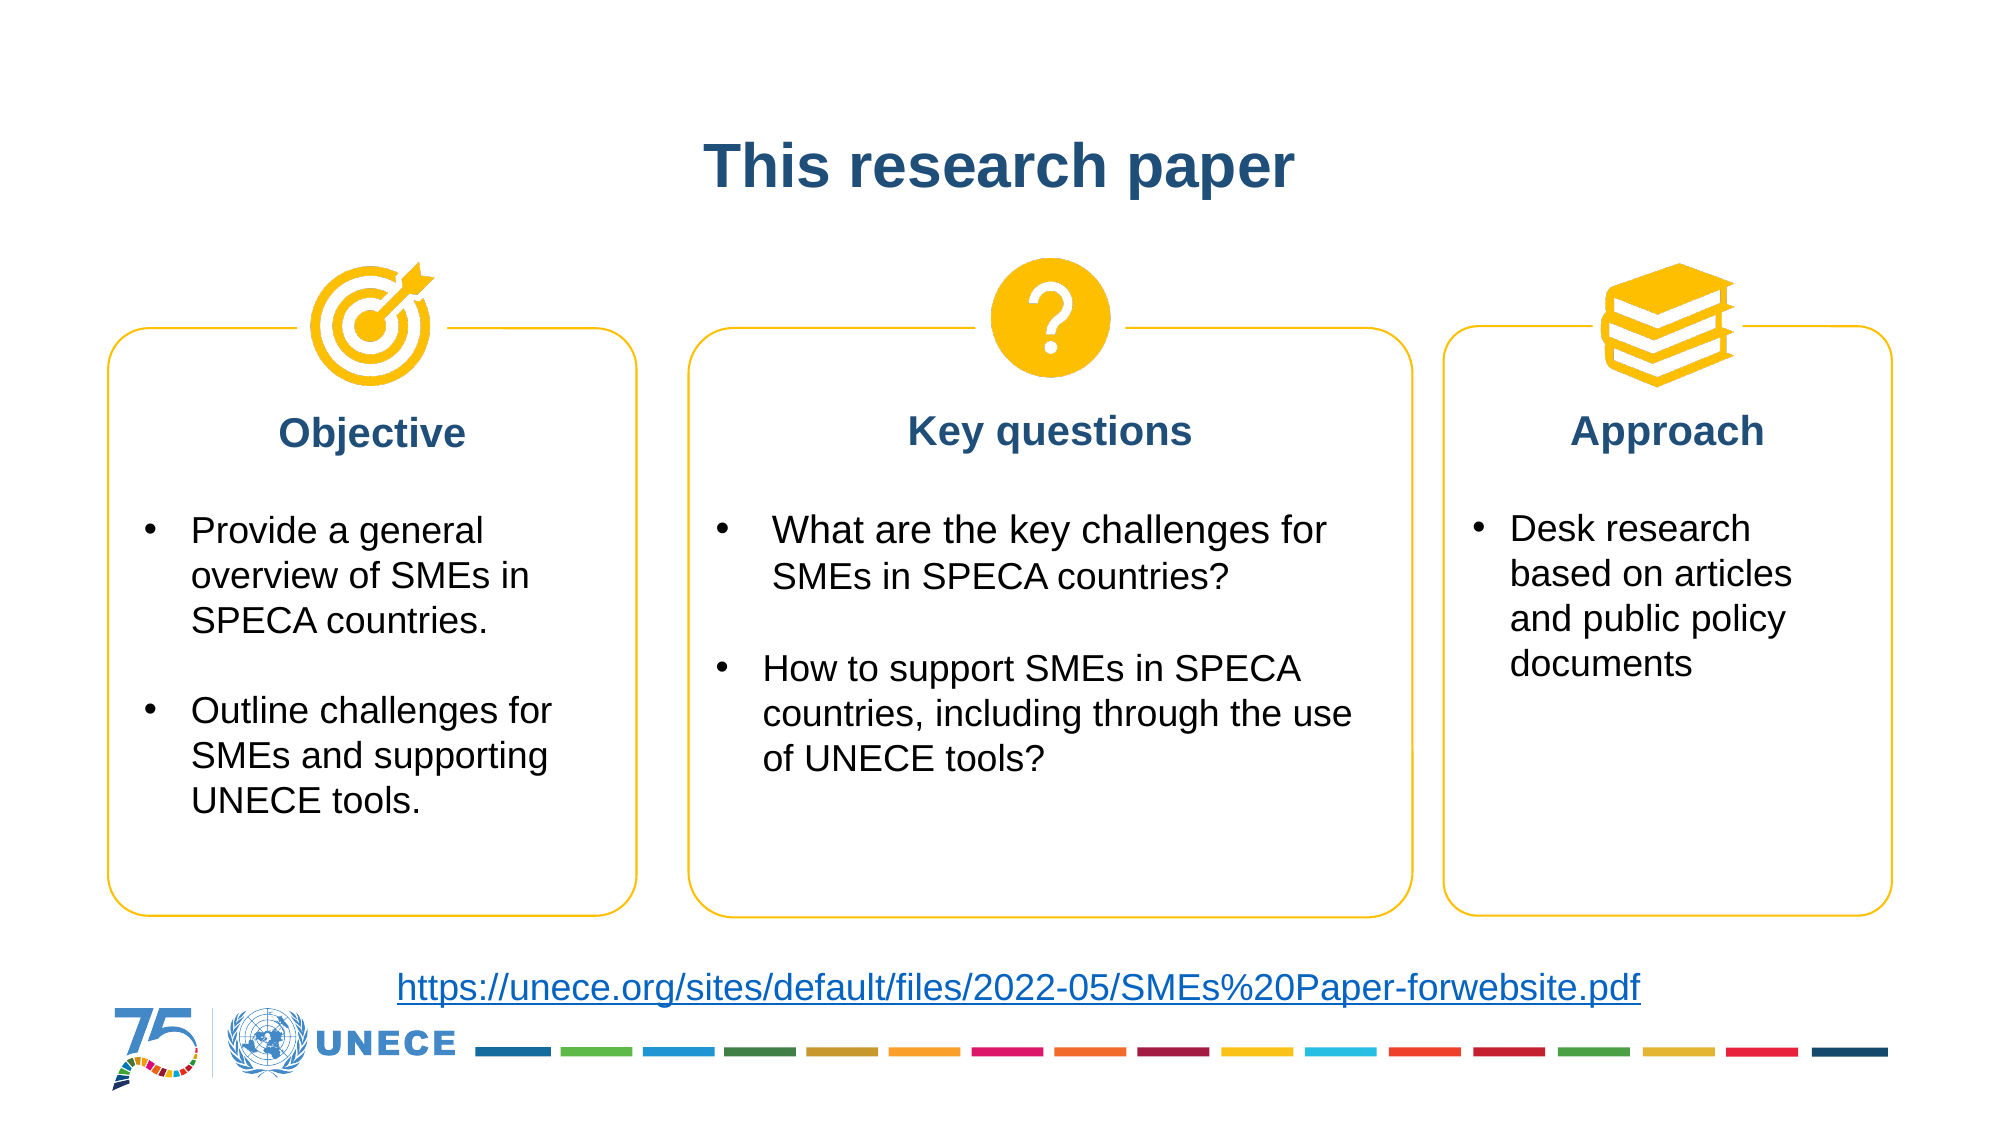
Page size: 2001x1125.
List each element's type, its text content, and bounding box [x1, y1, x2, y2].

text_box https://unece.org/sites/default/files/2022-05/SMEs%20Paper-forwebsite.pdf [317, 955, 1721, 1061]
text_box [108, 238, 1892, 918]
picture [112, 1008, 455, 1091]
text_box This research paper [138, 39, 1862, 238]
